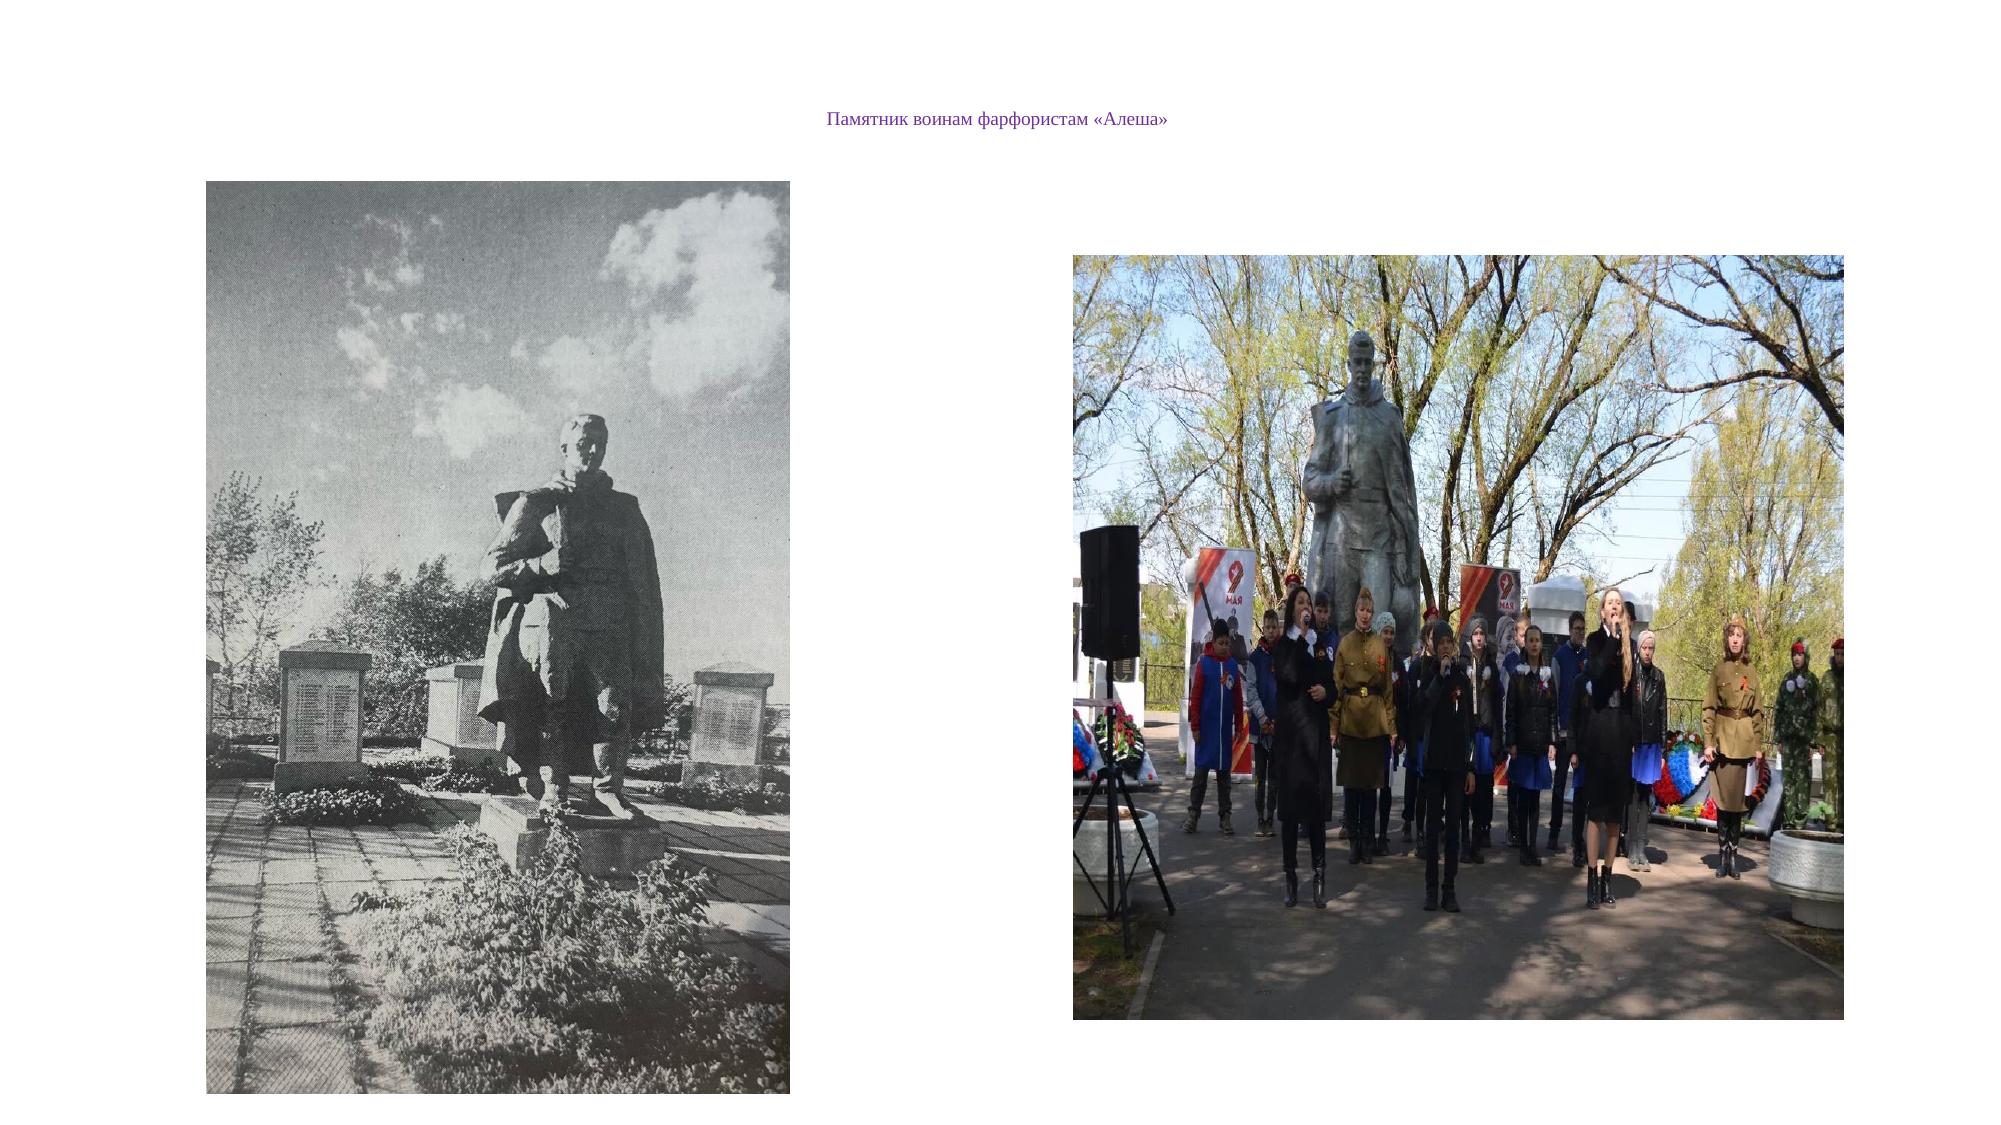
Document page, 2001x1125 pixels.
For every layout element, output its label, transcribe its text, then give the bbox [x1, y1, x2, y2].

picture [206, 181, 790, 1094]
picture [1073, 255, 1844, 1020]
title Памятник воинам фарфористам «Алеша» [137, 24, 1863, 221]
